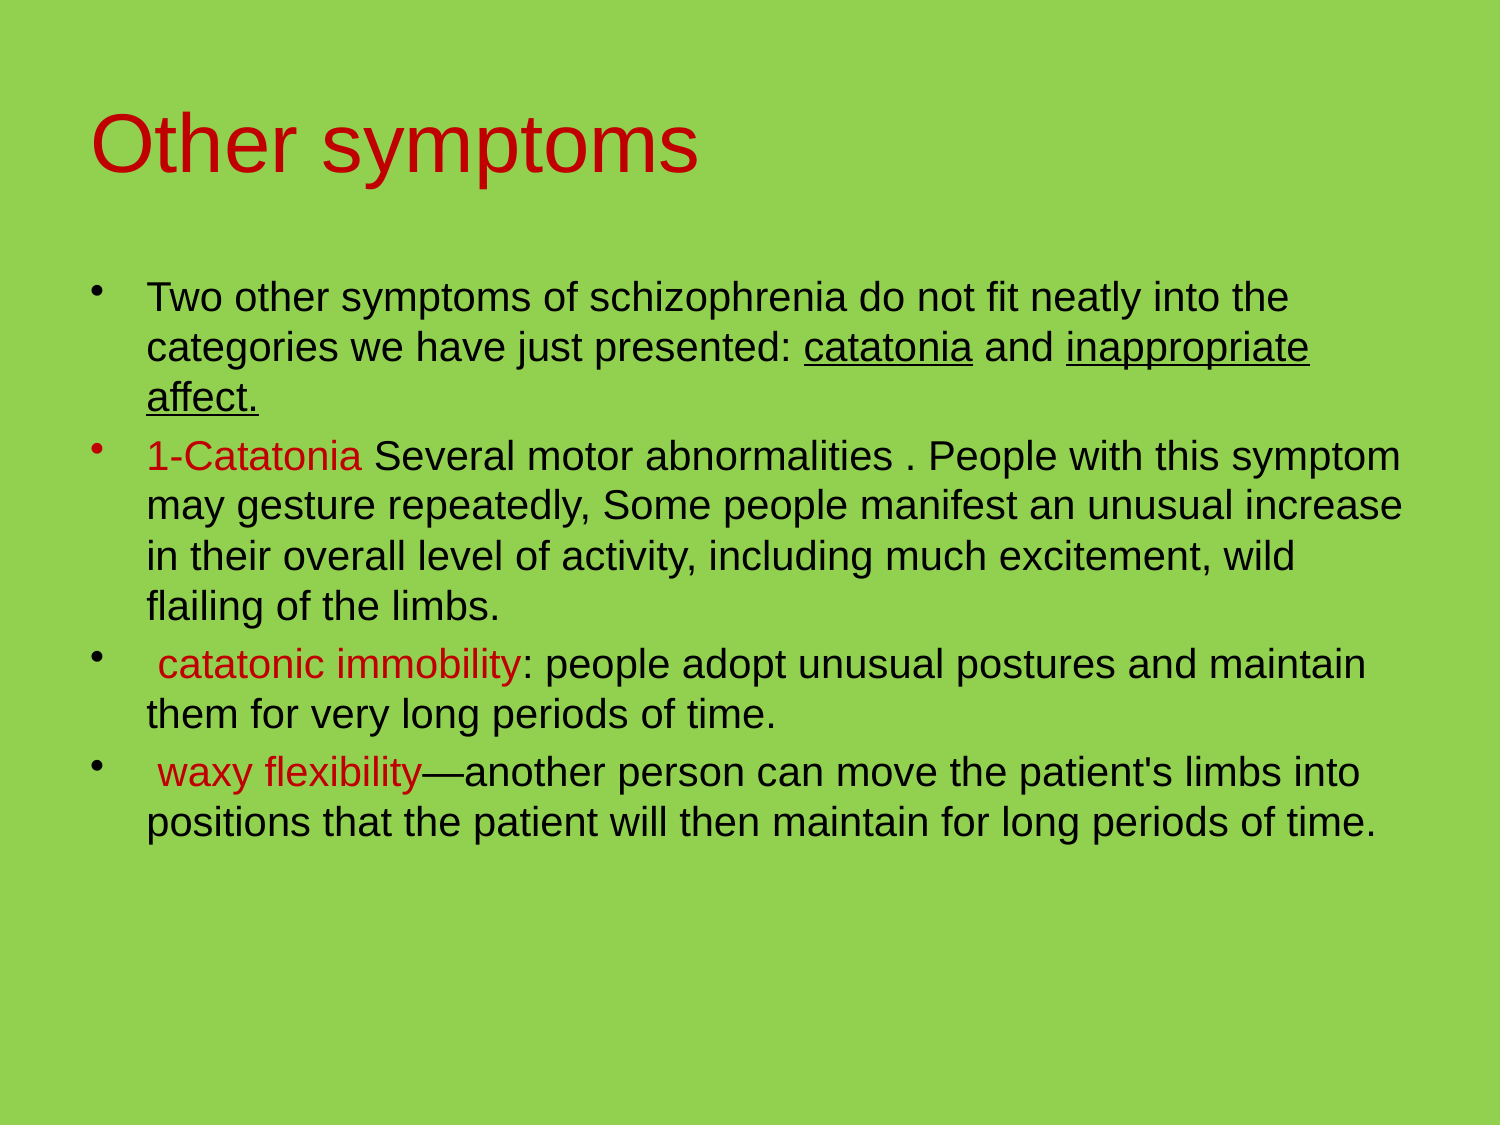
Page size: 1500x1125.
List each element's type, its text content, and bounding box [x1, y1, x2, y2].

title Other symptoms [75, 45, 1425, 233]
list Two other symptoms of schizophrenia do not fit neatly into the categories we have just presented: catatonia and inappropriate affect. 1-Catatonia Several motor abnormalities . People with this symptom may gesture repeatedly, Some people manifest an unusual increase in their overall level of activity, including much excitement, wild flailing of the limbs. catatonic immobility: people adopt unusual postures and maintain them for very long periods of time. waxy flexibility—another person can move the patient's limbs into positions that the patient will then maintain for long periods of time. [75, 262, 1425, 1005]
